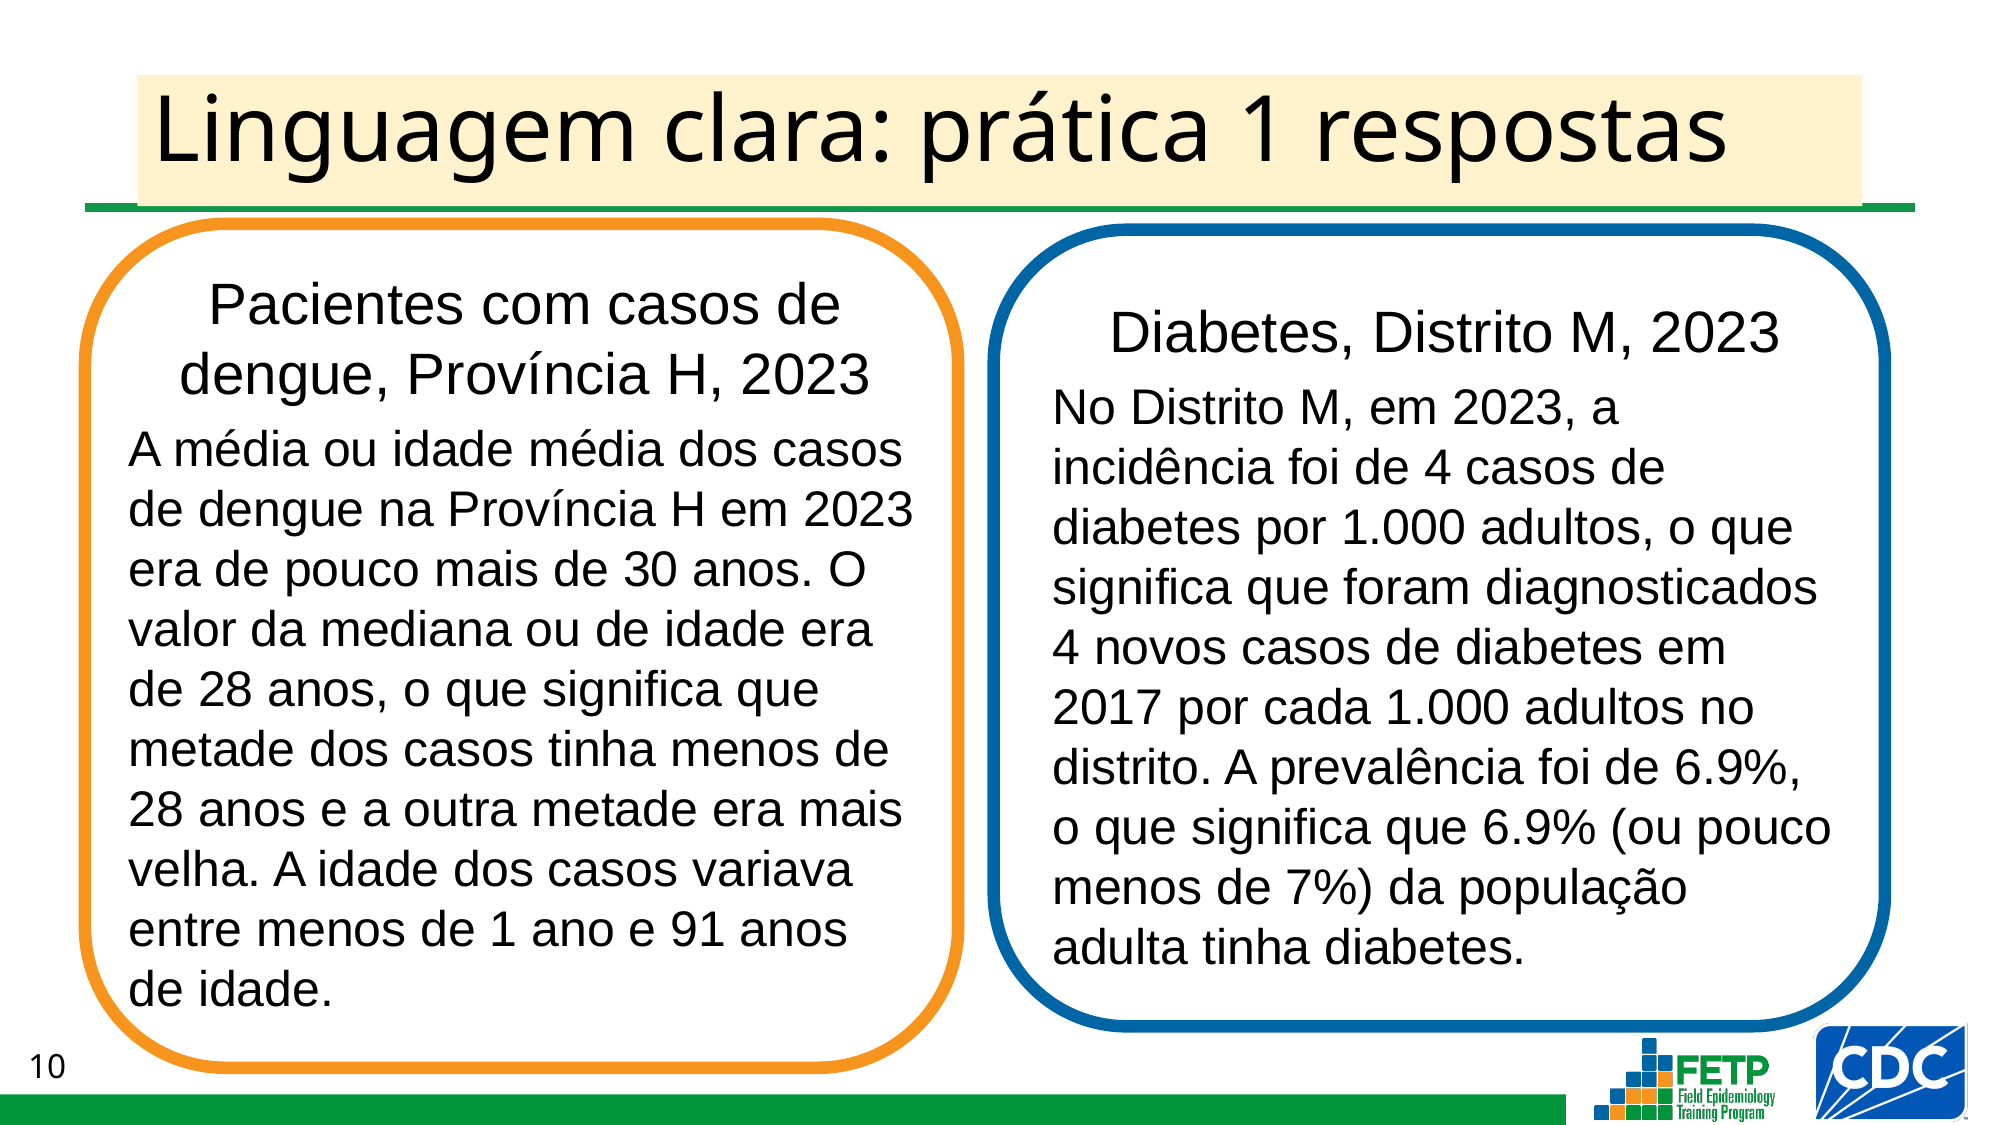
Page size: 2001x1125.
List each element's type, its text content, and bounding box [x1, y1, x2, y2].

title Linguagem clara: prática 1 respostas [137, 75, 1863, 207]
text_box Pacientes com casos de dengue, Província H, 2023 A média ou idade média dos casos de dengue na Província H em 2023 era de pouco mais de 30 anos. O valor da mediana ou de idade era de 28 anos, o que significa que metade dos casos tinha menos de 28 anos e a outra metade era mais velha. A idade dos casos variava entre menos de 1 ano e 91 anos de idade. [113, 258, 938, 1024]
text_box Diabetes, Distrito M, 2023 No Distrito M, em 2023, a incidência foi de 4 casos de diabetes por 1.000 adultos, o que significa que foram diagnosticados 4 novos casos de diabetes em 2017 por cada 1.000 adultos no distrito. A prevalência foi de 6.9%, o que significa que 6.9% (ou pouco menos de 7%) da população adulta tinha diabetes. [1037, 982, 1854, 1125]
text_box [992, 228, 1887, 1028]
text_box [83, 278, 113, 1014]
picture [1854, 1023, 1968, 1122]
text_box [122, 1024, 921, 1069]
text_box [132, 222, 911, 258]
text_box [938, 289, 960, 1002]
